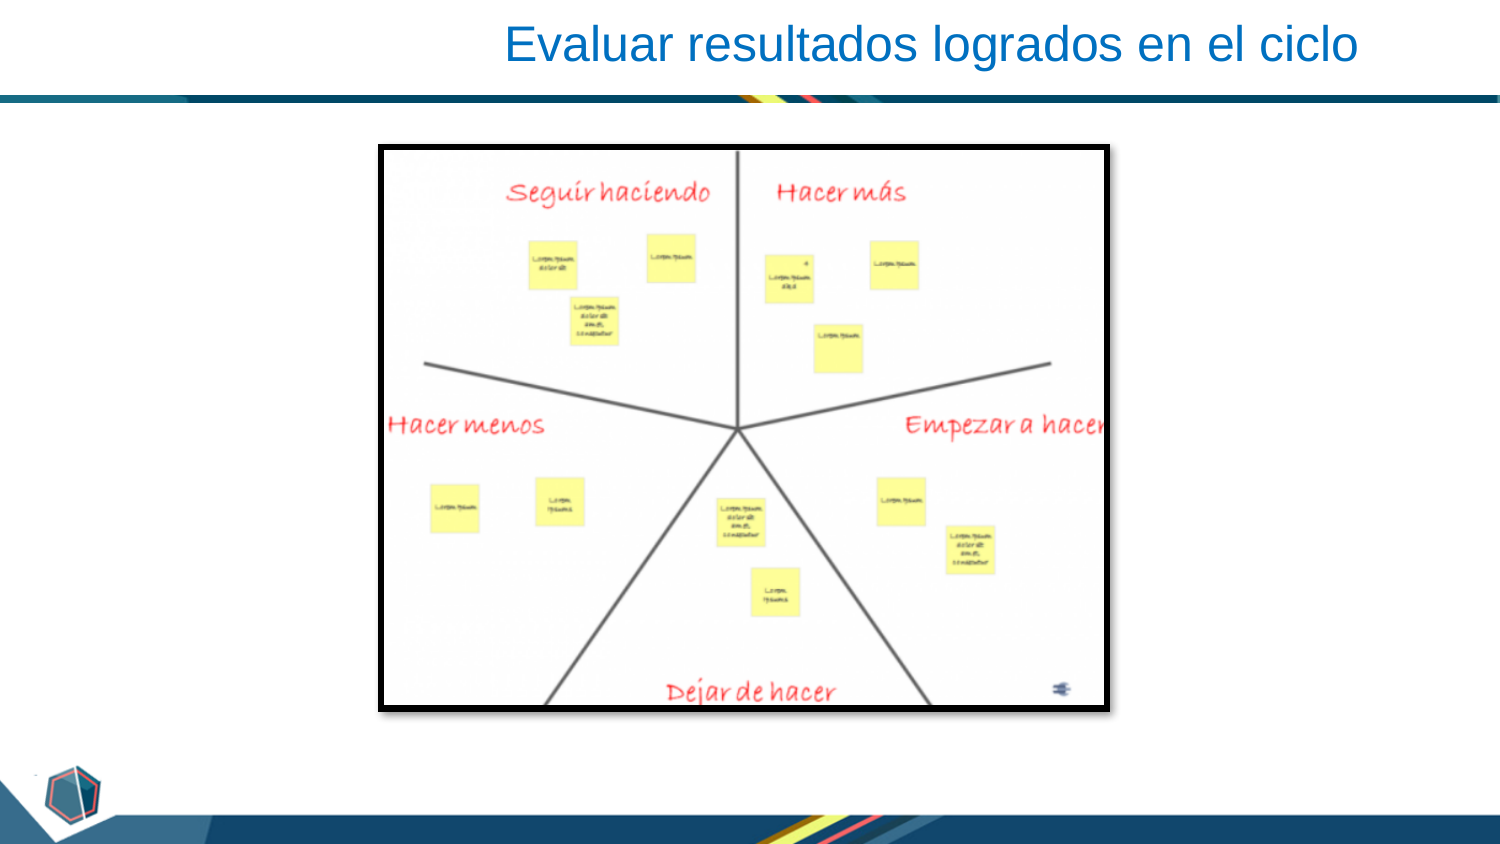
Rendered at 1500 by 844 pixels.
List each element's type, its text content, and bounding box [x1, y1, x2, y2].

picture [0, 694, 1500, 844]
text_box Evaluar resultados logrados en el ciclo [490, 3, 1471, 79]
picture [383, 149, 1105, 706]
picture [0, 0, 1500, 563]
